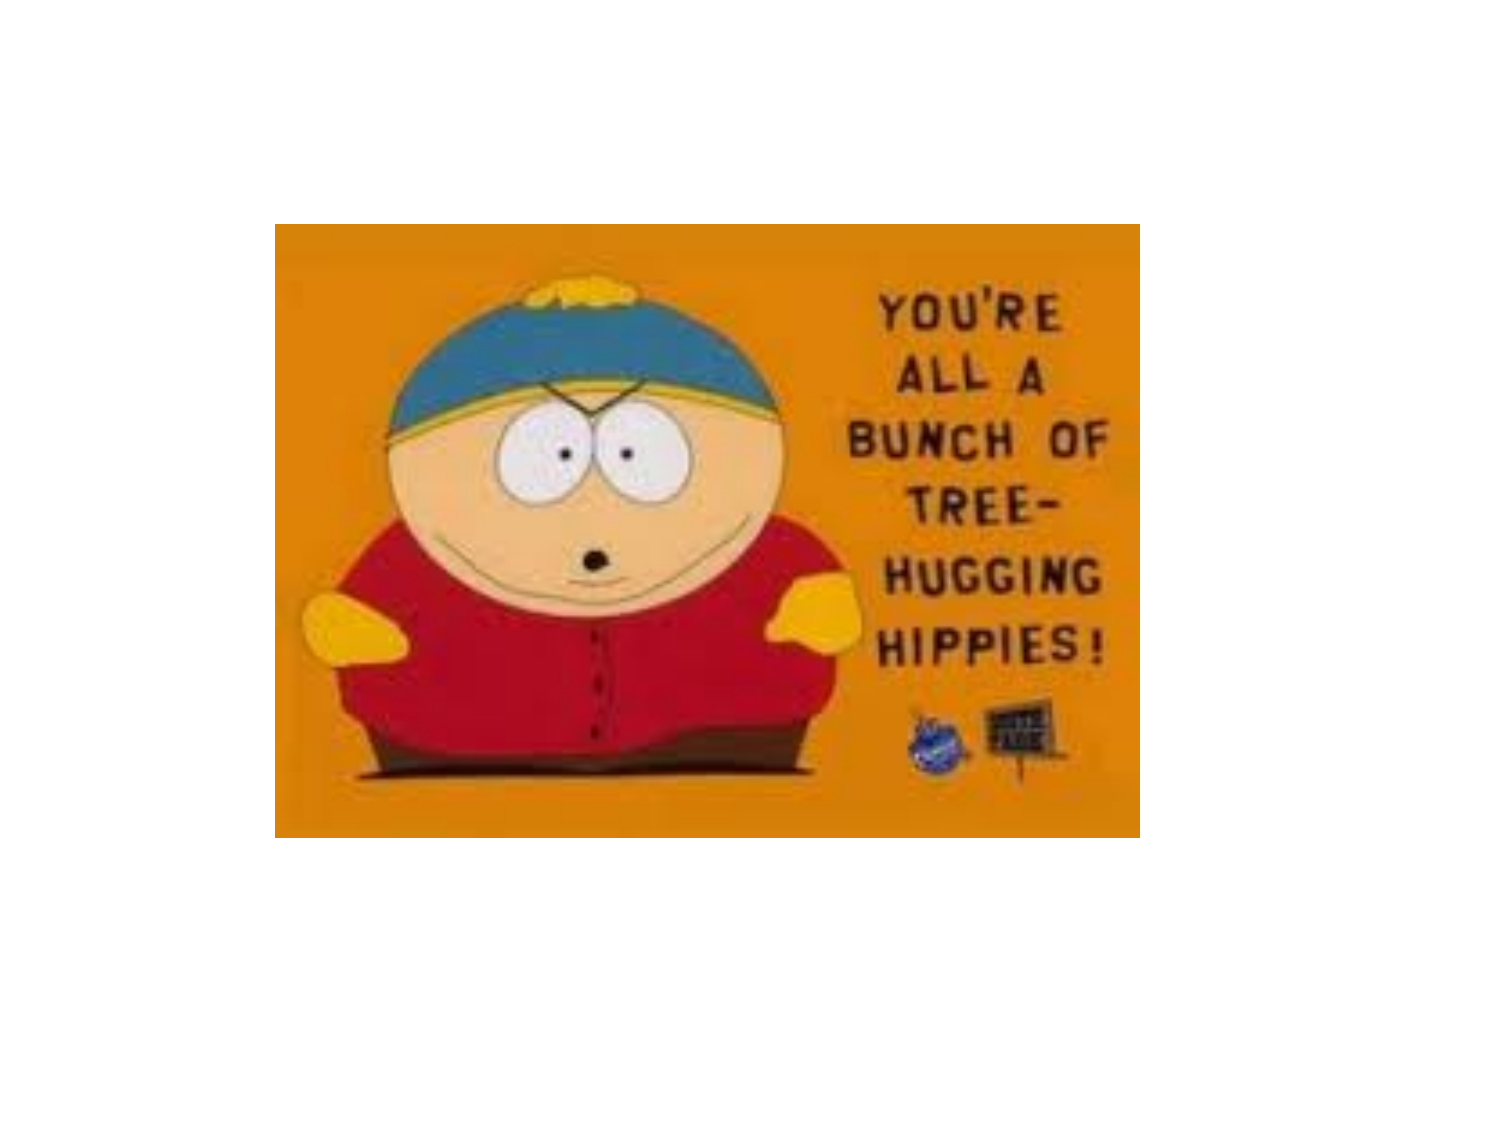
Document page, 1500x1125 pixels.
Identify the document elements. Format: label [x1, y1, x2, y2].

list [274, 224, 1140, 838]
